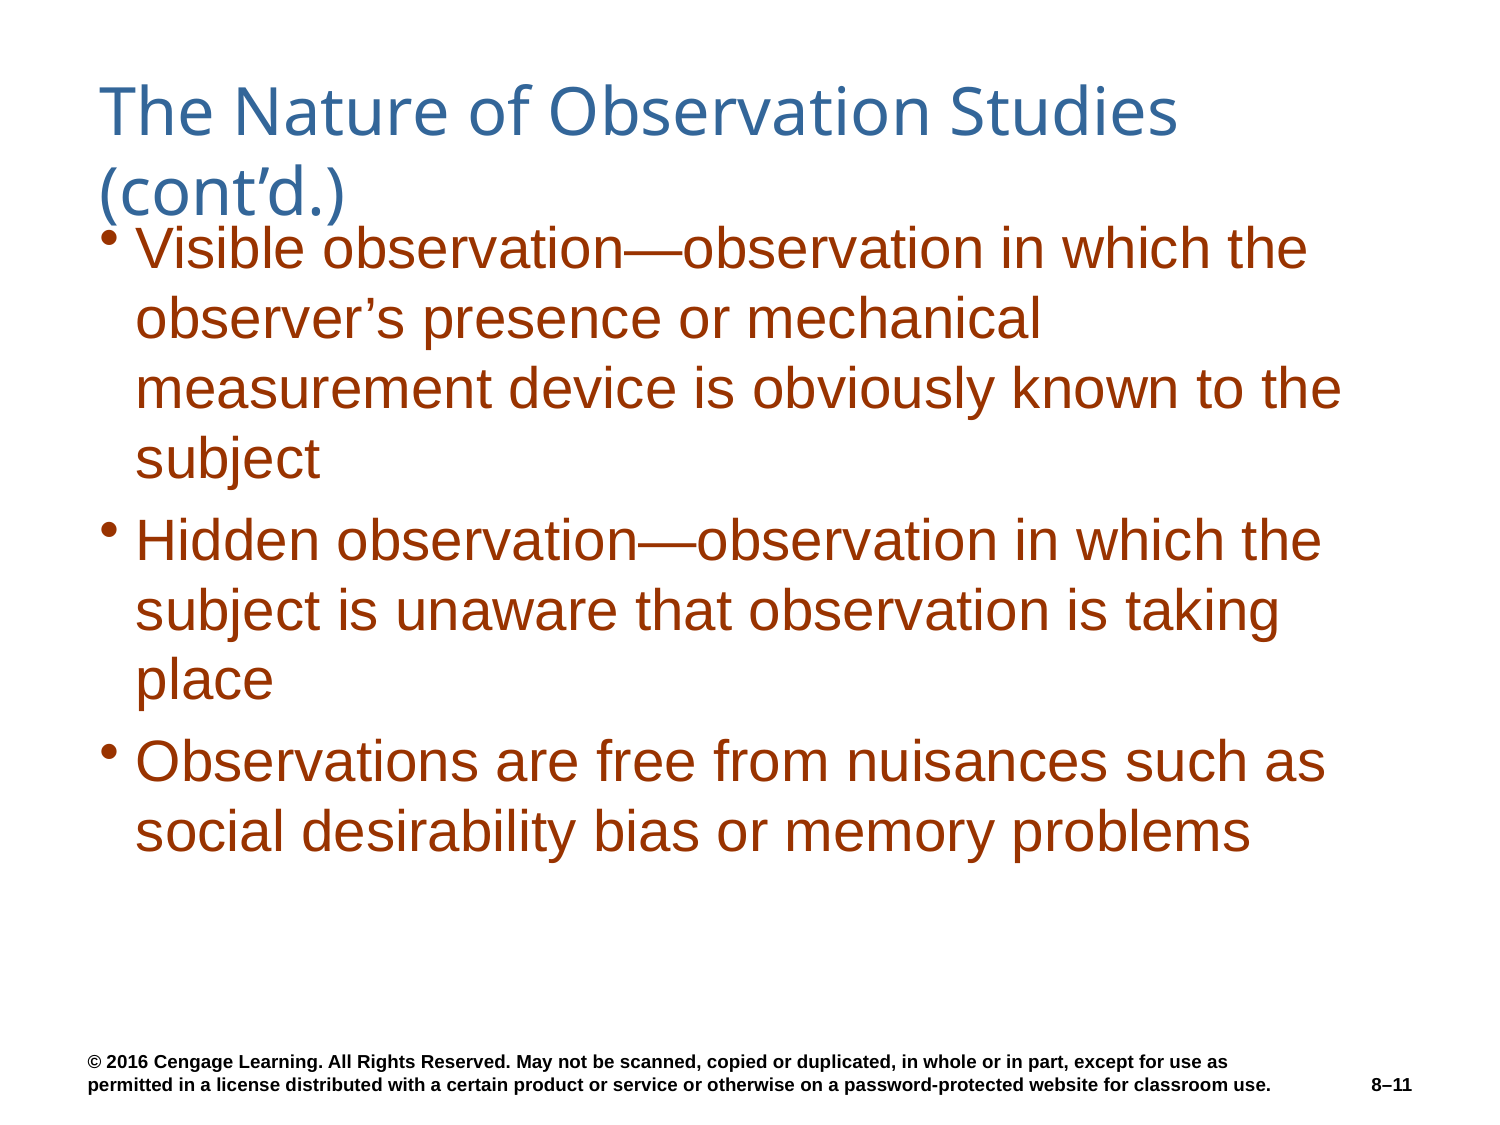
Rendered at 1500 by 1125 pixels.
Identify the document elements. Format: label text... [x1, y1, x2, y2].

slide_number 8–11 [1050, 1042, 1413, 1103]
footer © 2016 Cengage Learning. All Rights Reserved. May not be scanned, copied or duplicated, in whole or in part, except for use as permitted in a license distributed with a certain product or service or otherwise on a password-protected website for classroom use. [87, 1057, 1050, 1103]
list Visible observation—observation in which the observer’s presence or mechanical measurement device is obviously known to the subject Hidden observation—observation in which the subject is unaware that observation is taking place Observations are free from nuisances such as social desirability bias or memory problems [84, 202, 1414, 1013]
title The Nature of Observation Studies (cont’d.) [84, 61, 1411, 158]
